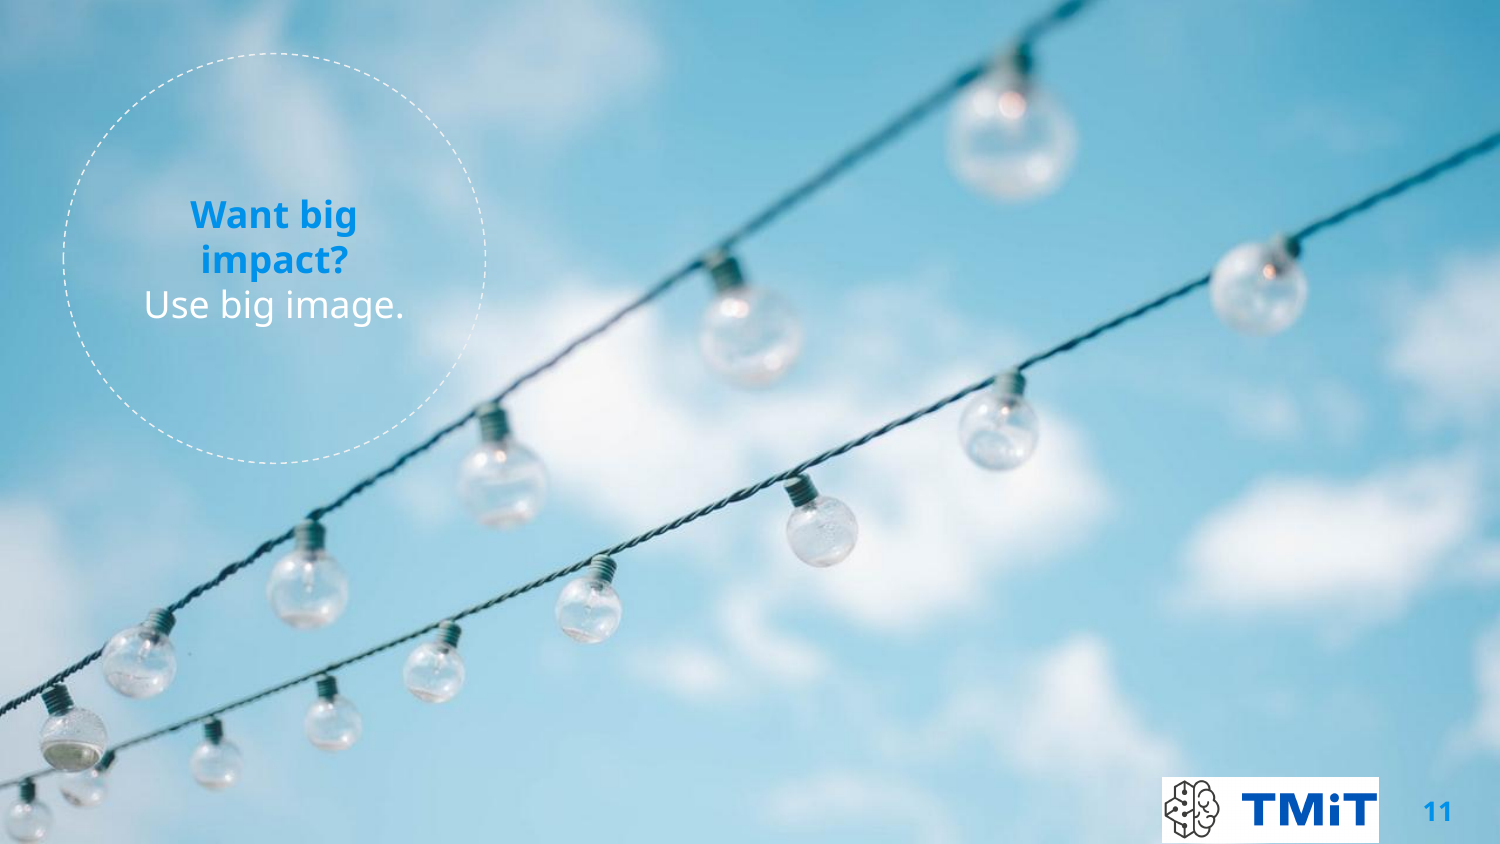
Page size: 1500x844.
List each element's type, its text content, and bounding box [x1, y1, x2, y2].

slide_number 11 [1378, 779, 1469, 844]
picture [0, 0, 1500, 844]
text_box Want big impact? Use big image. [63, 53, 486, 464]
